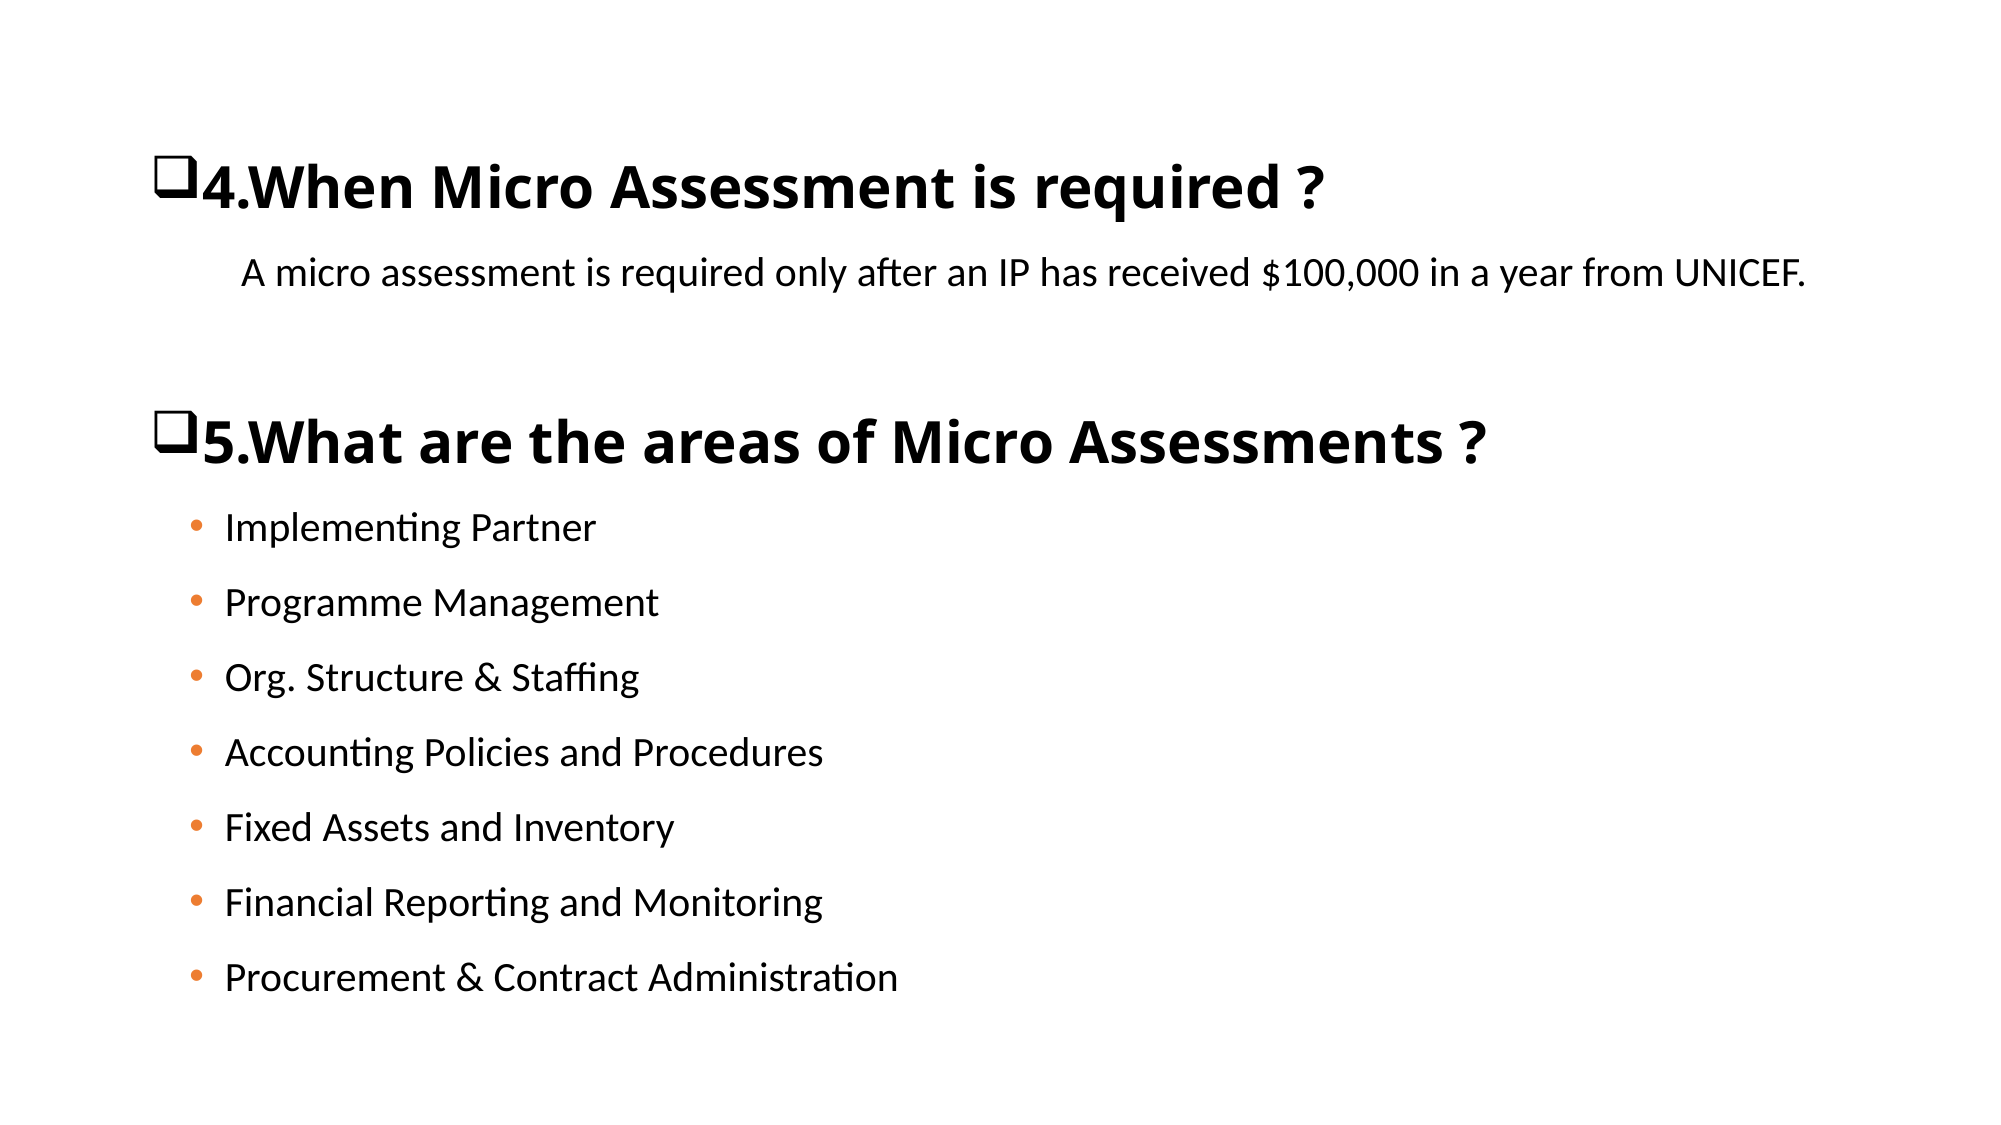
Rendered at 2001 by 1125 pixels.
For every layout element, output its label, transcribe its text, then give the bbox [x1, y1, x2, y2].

text_box 4.When Micro Assessment is required ? A micro assessment is required only after an IP has received $100,000 in a year from UNICEF. 5.What are the areas of Micro Assessments ? Implementing Partner Programme Management Org. Structure & Staffing Accounting Policies and Procedures Fixed Assets and Inventory Financial Reporting and Monitoring Procurement & Contract Administration [135, 107, 1852, 1008]
